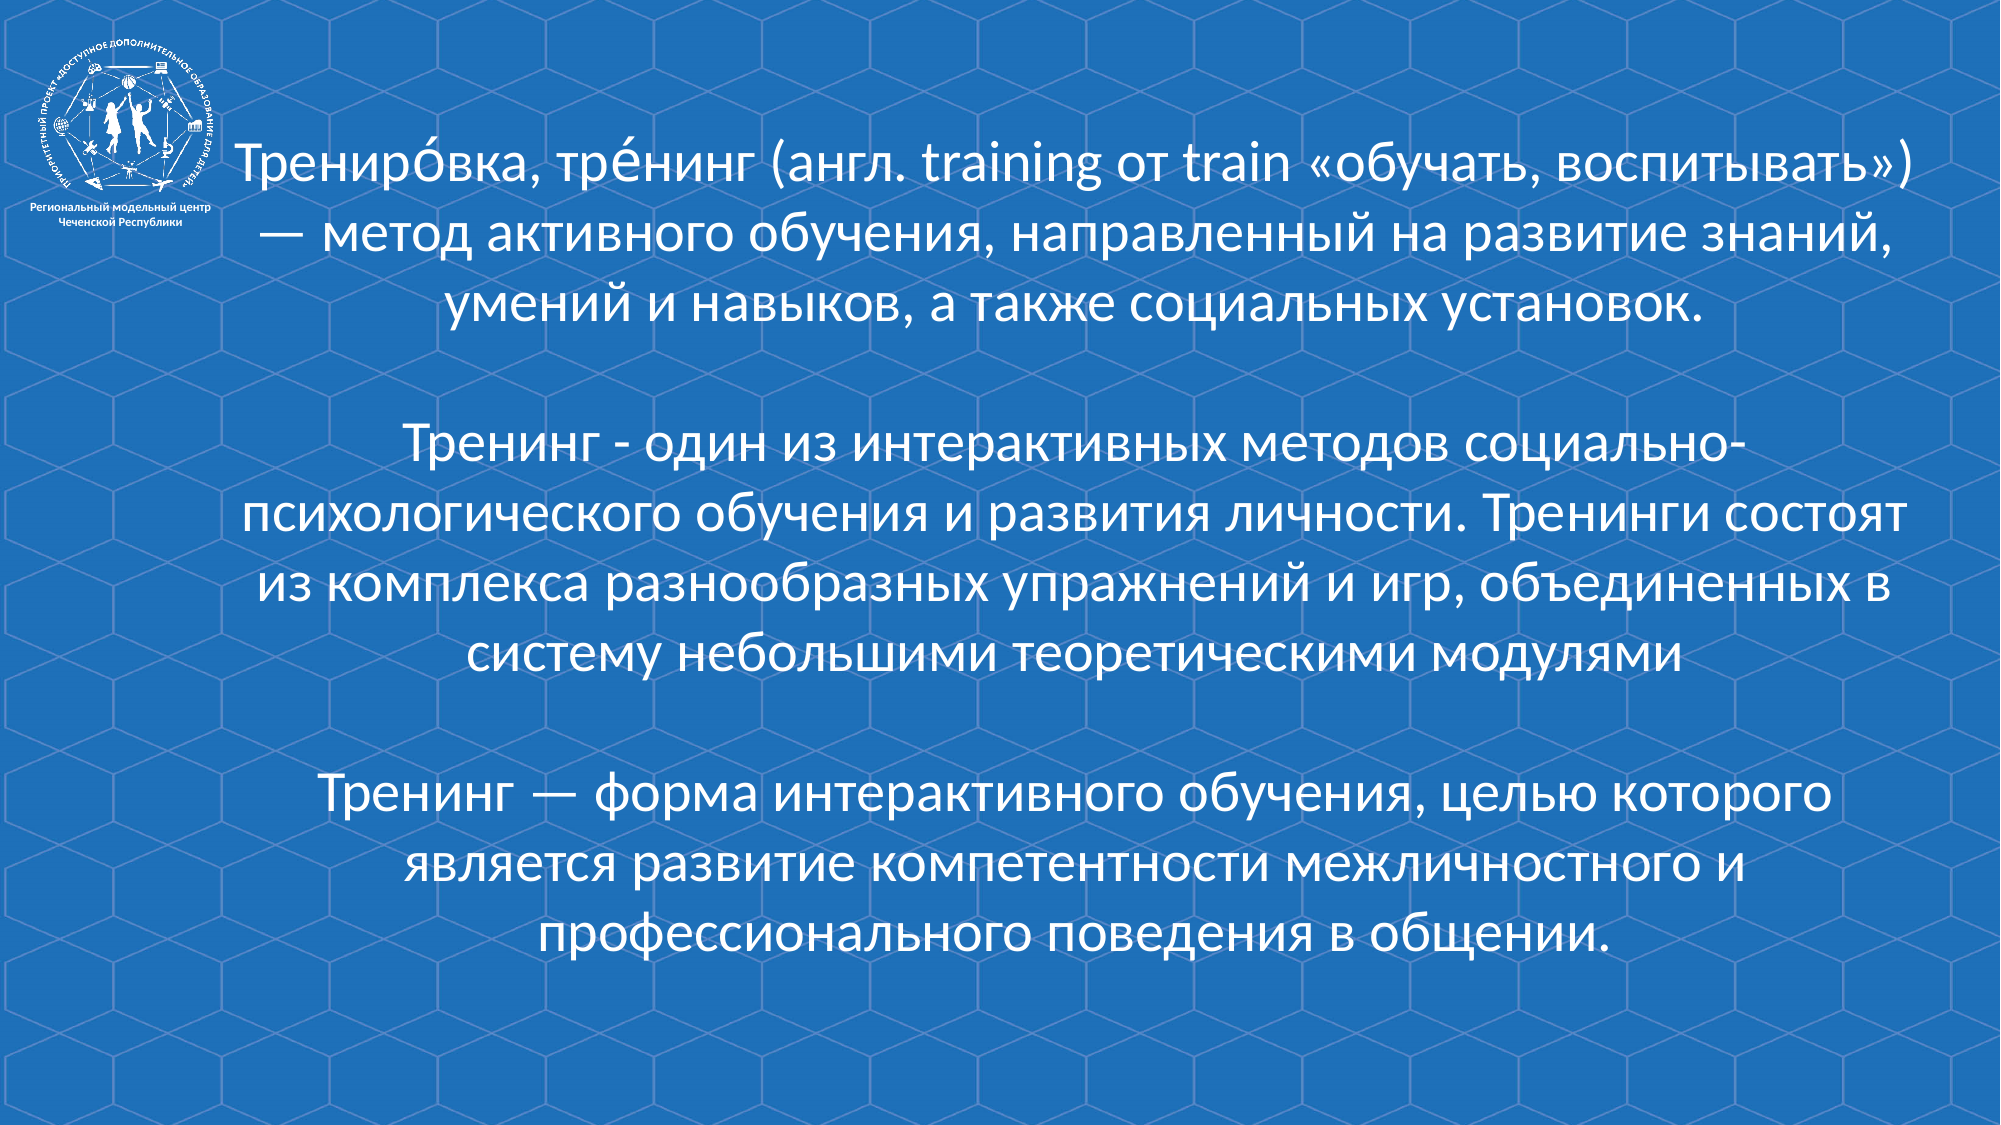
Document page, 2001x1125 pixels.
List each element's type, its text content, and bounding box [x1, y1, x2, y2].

text_box Региональный модельный центр Чеченской Республики [14, 191, 214, 237]
text_box Трениро́вка, тре́нинг (англ. training от train «обучать, воспитывать») — метод активного обучения, направленный на развитие знаний, умений и навыков, а также социальных установок. Тренинг - один из интерактивных методов социально-психологического обучения и развития личности. Тренинги состоят из комплекса разнообразных упражнений и игр, объединенных в систему небольшими теоретическими модулями Тренинг — форма интерактивного обучения, целью которого является развитие компетентности межличностного и профессионального поведения в общении. [214, 115, 1937, 1125]
picture [0, 0, 2000, 1125]
